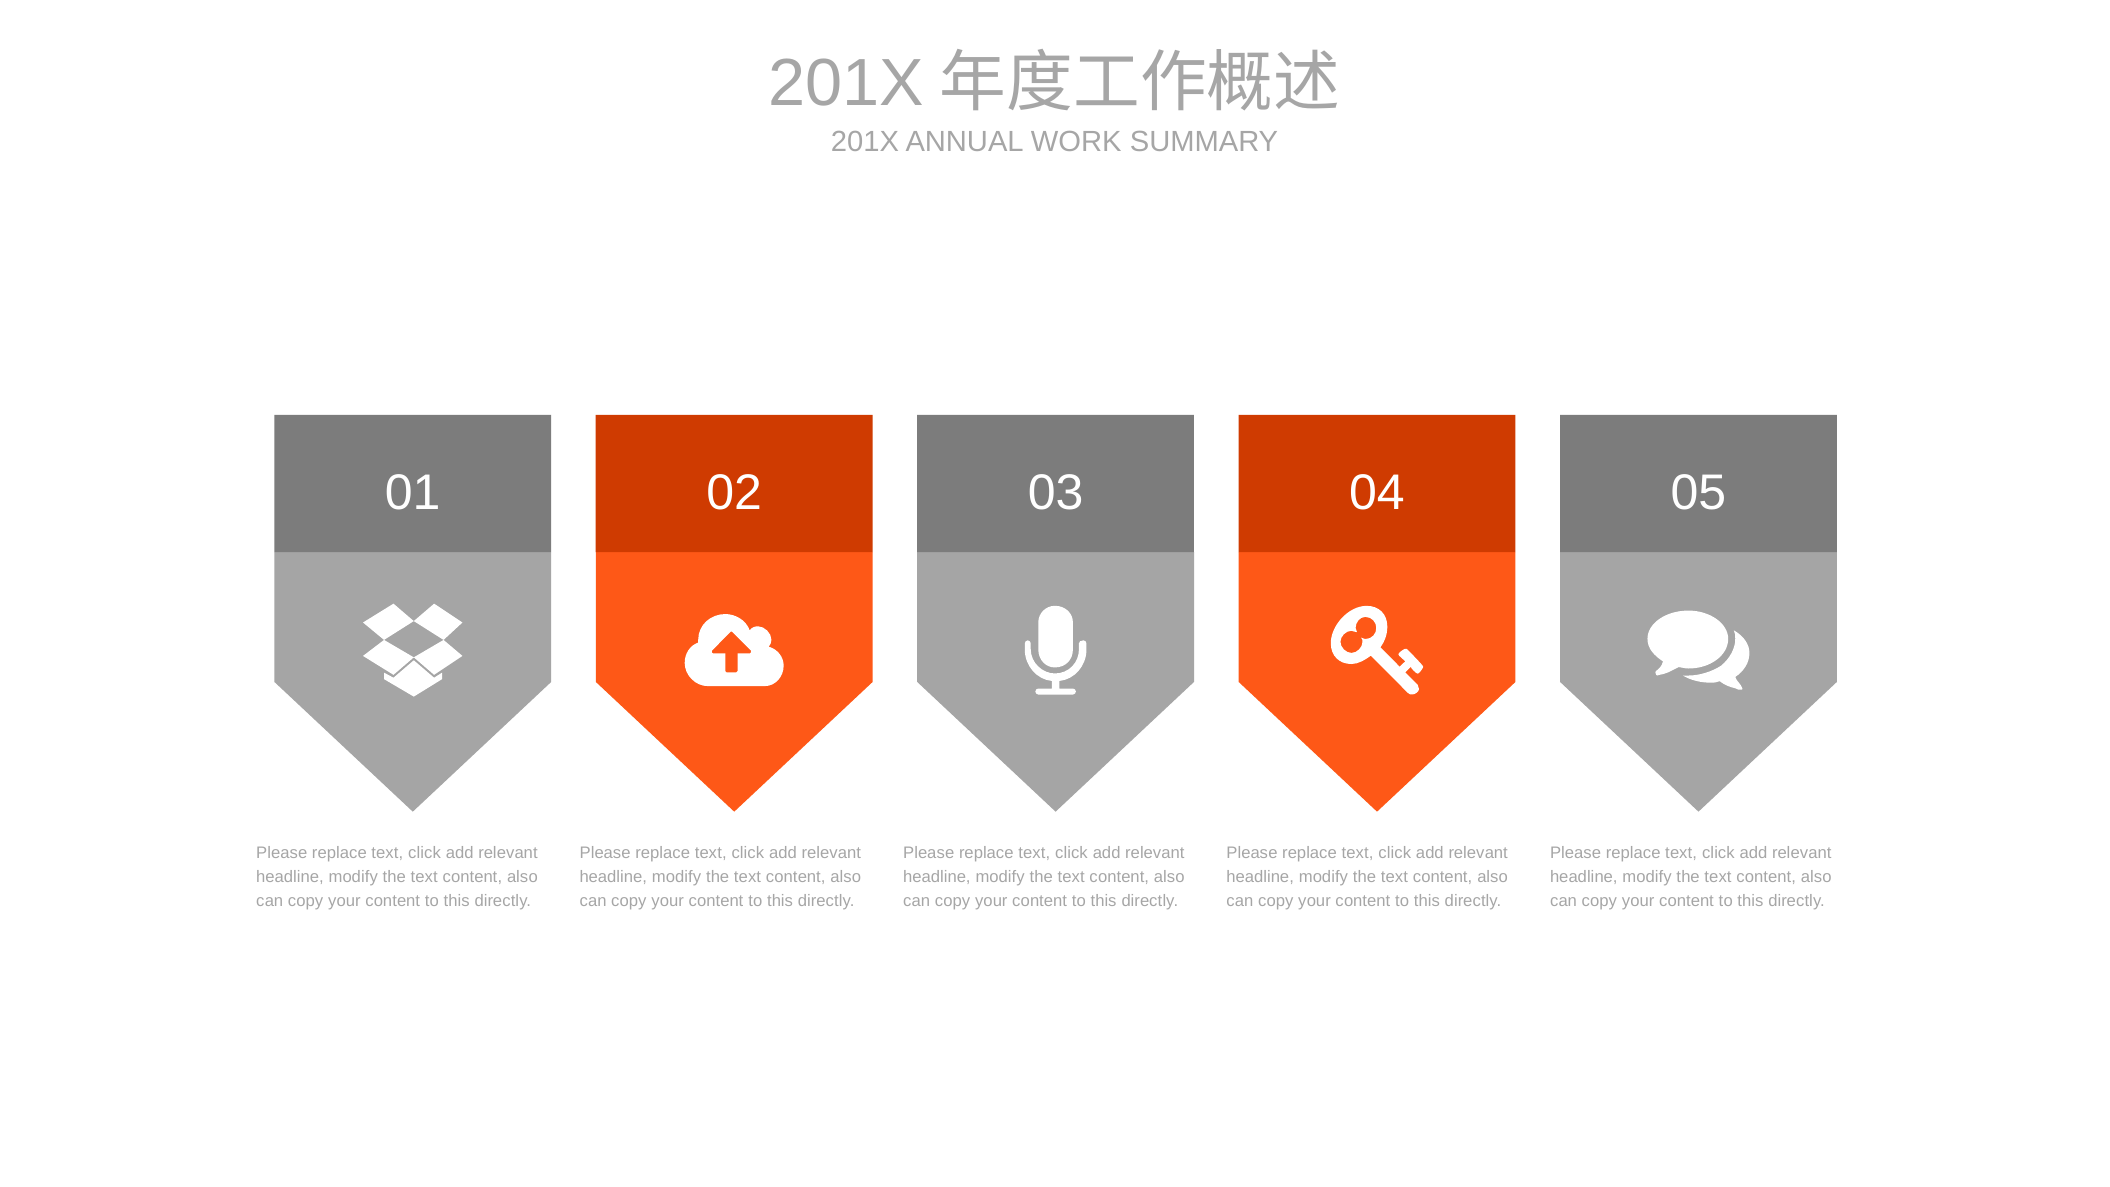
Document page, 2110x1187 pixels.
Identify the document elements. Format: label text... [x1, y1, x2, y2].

text_box [1330, 605, 1424, 695]
text_box 201X年度工作概述 [730, 38, 1379, 119]
text_box Please replace text, click add relevant headline, modify the text content, also can copy your content to this directly. [579, 838, 886, 910]
text_box 201X ANNUAL WORK SUMMARY [824, 122, 1285, 158]
text_box [1237, 551, 1517, 814]
text_box [1038, 605, 1073, 668]
text_box [1559, 553, 1838, 814]
text_box Please replace text, click add relevant headline, modify the text content, also can copy your content to this directly. [1549, 838, 1857, 910]
text_box 02 [595, 414, 874, 553]
text_box Please replace text, click add relevant headline, modify the text content, also can copy your content to this directly. [256, 838, 563, 910]
text_box [594, 551, 874, 814]
text_box [684, 614, 784, 687]
text_box 05 [1559, 414, 1838, 553]
text_box Please replace text, click add relevant headline, modify the text content, also can copy your content to this directly. [903, 838, 1210, 910]
text_box [1647, 610, 1729, 676]
text_box 01 [273, 414, 552, 553]
text_box [1024, 640, 1087, 695]
text_box 04 [1238, 414, 1516, 553]
text_box [1682, 630, 1750, 690]
text_box [916, 551, 1196, 814]
text_box [273, 551, 553, 814]
text_box 03 [916, 414, 1195, 553]
text_box [363, 603, 463, 697]
text_box Please replace text, click add relevant headline, modify the text content, also can copy your content to this directly. [1226, 838, 1533, 910]
